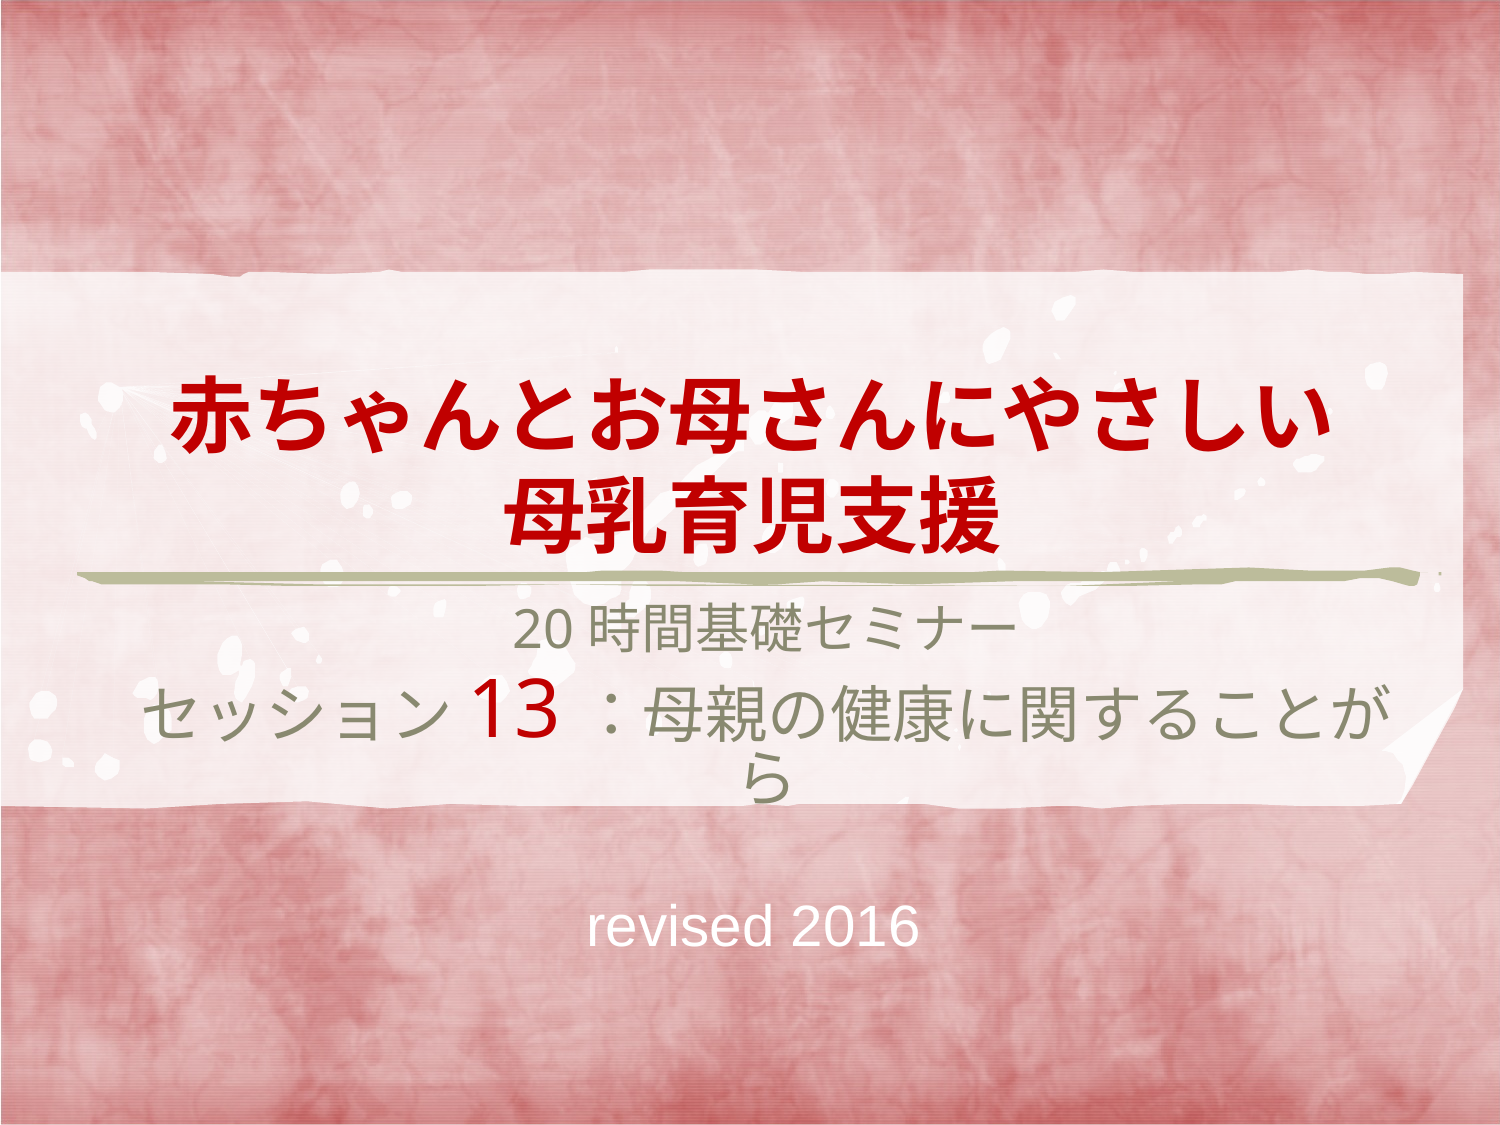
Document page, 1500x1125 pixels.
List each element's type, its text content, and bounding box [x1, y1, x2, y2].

title 赤ちゃんとお母さんにやさしい 母乳育児支援 [140, 351, 1365, 575]
subtitle 20時間基礎セミナー セッション13：母親の健康に関することがら [104, 599, 1429, 776]
picture [0, 0, 1500, 1125]
text_box revised 2016 [571, 880, 936, 1036]
